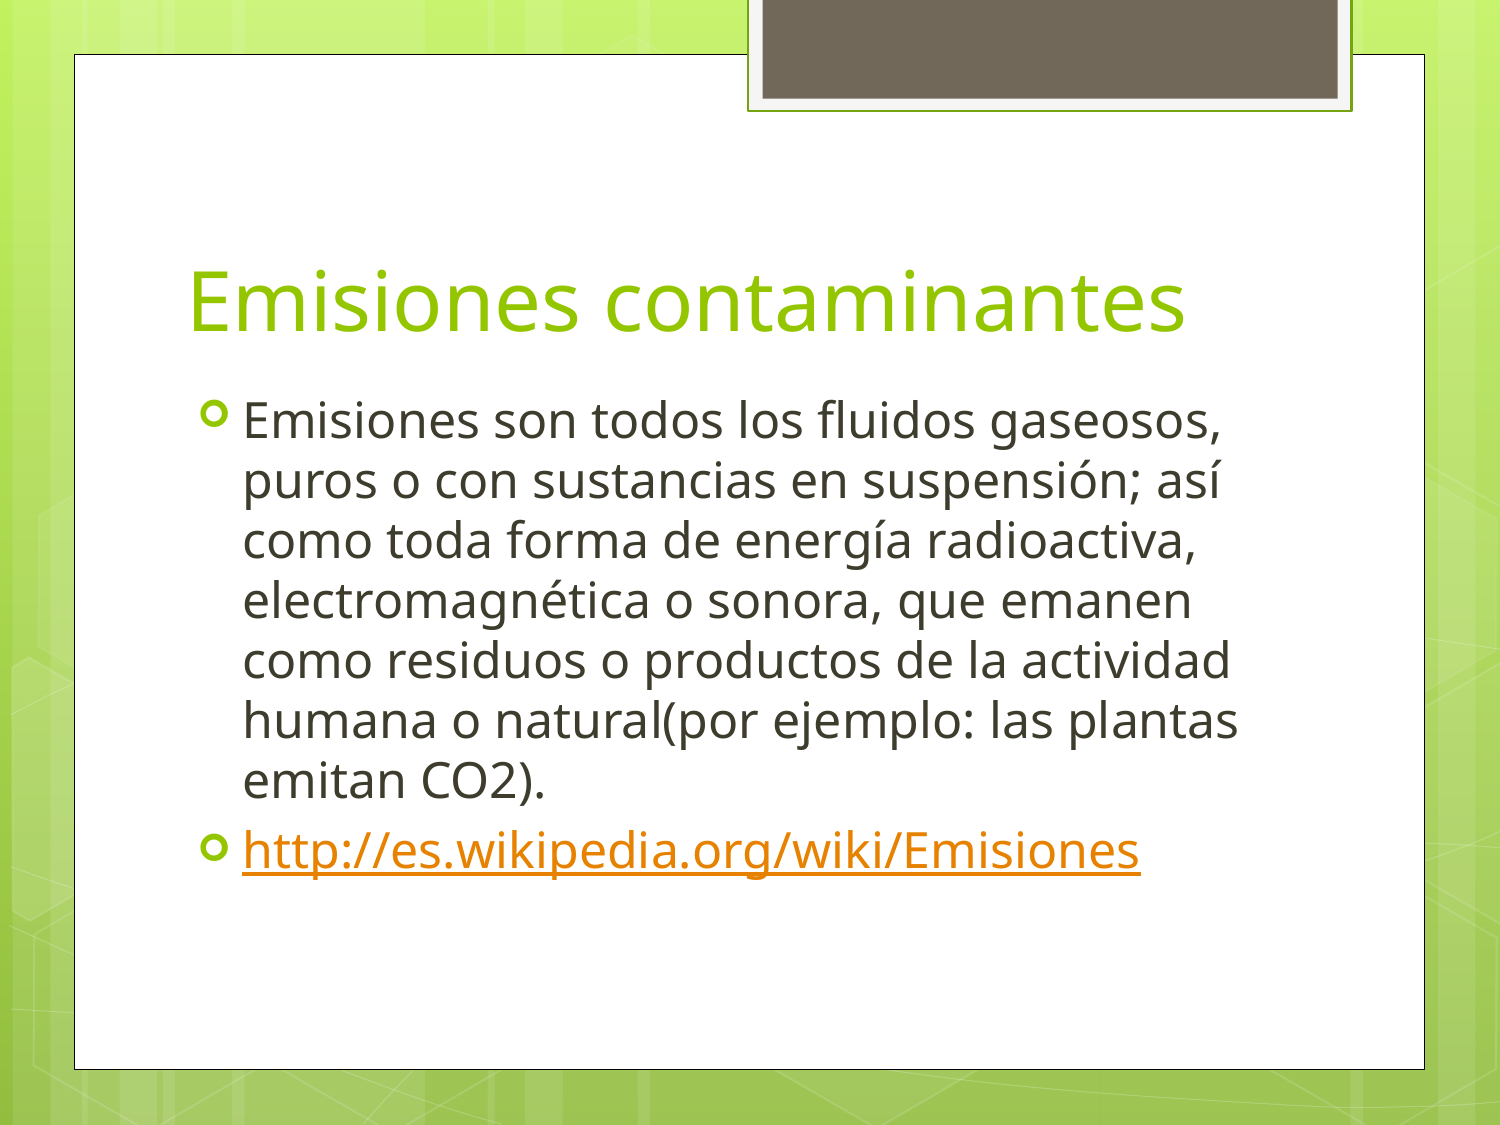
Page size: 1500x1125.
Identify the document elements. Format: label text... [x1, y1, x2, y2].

list Emisiones son todos los fluidos gaseosos, puros o con sustancias en suspensión; así como toda forma de energía radioactiva, electromagnética o sonora, que emanen como residuos o productos de la actividad humana o natural(por ejemplo: las plantas emitan CO2). http://es.wikipedia.org/wiki/Emisiones [171, 381, 1283, 957]
title Emisiones contaminantes [171, 168, 1324, 357]
